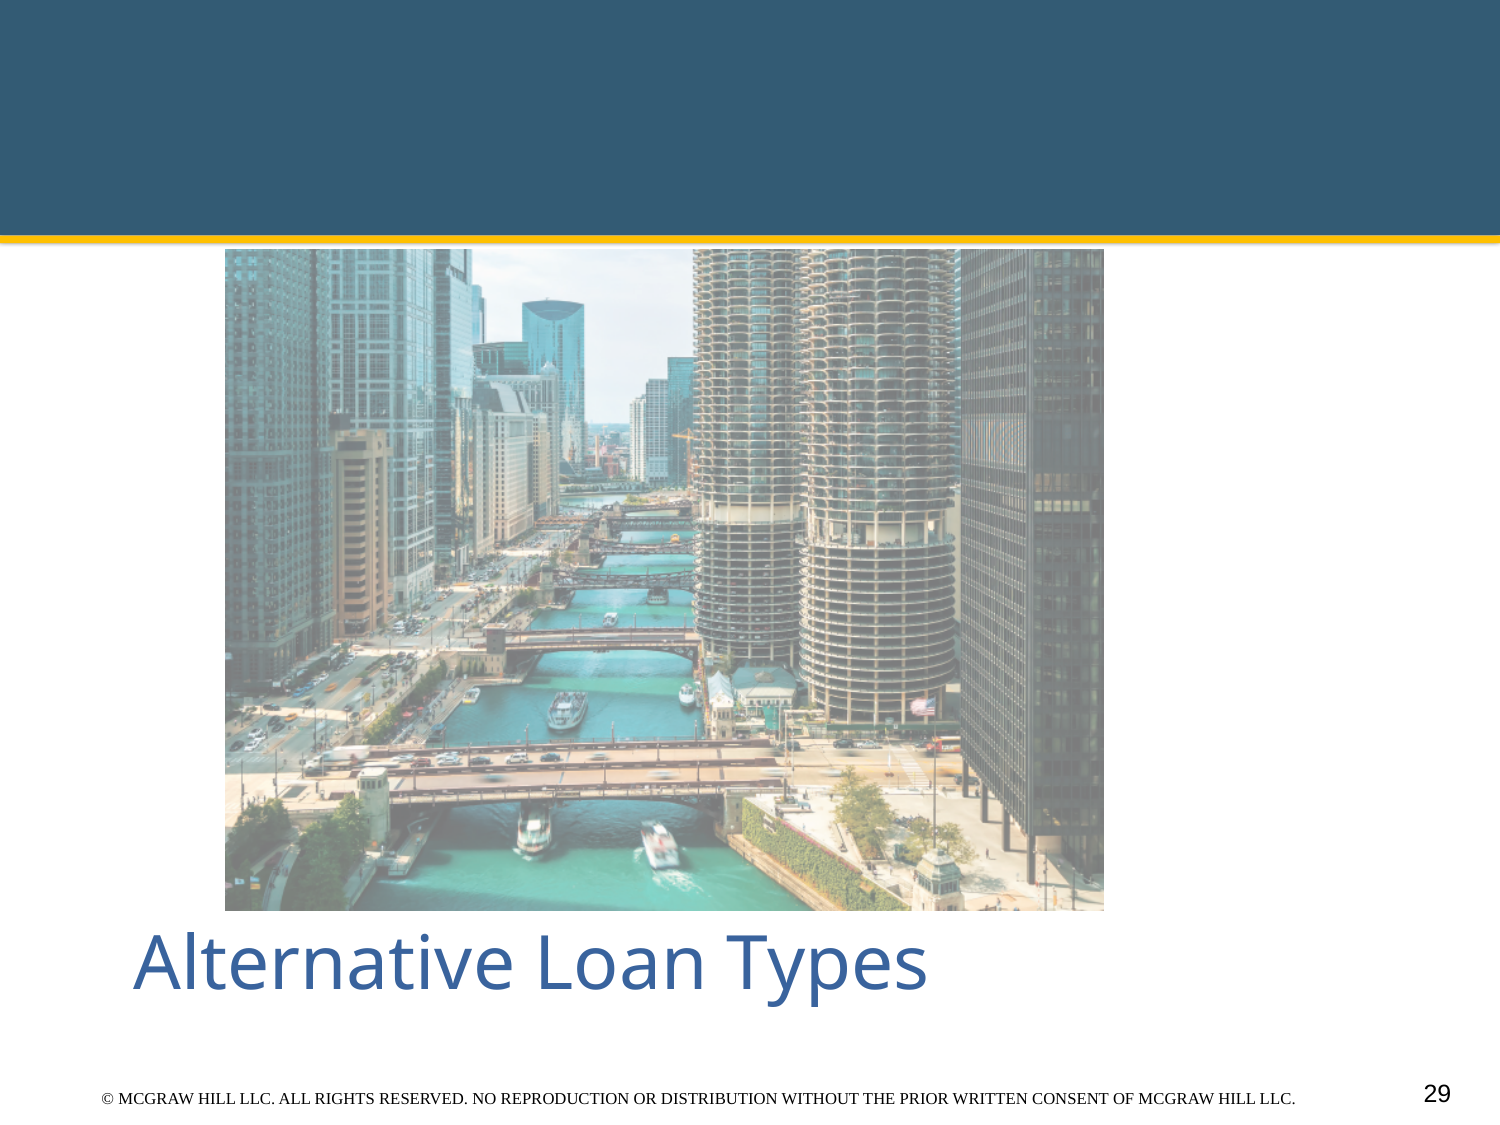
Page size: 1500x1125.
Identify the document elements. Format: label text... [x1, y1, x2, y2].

subtitle Alternative Loan Types [113, 836, 1439, 1083]
slide_number 29 [1345, 1062, 1467, 1108]
footer © MCGRAW HILL LLC. ALL RIGHTS RESERVED. NO REPRODUCTION OR DISTRIBUTION WITHOUT THE PRIOR WRITTEN CONSENT OF MCGRAW HILL LLC. [62, 1062, 1337, 1108]
